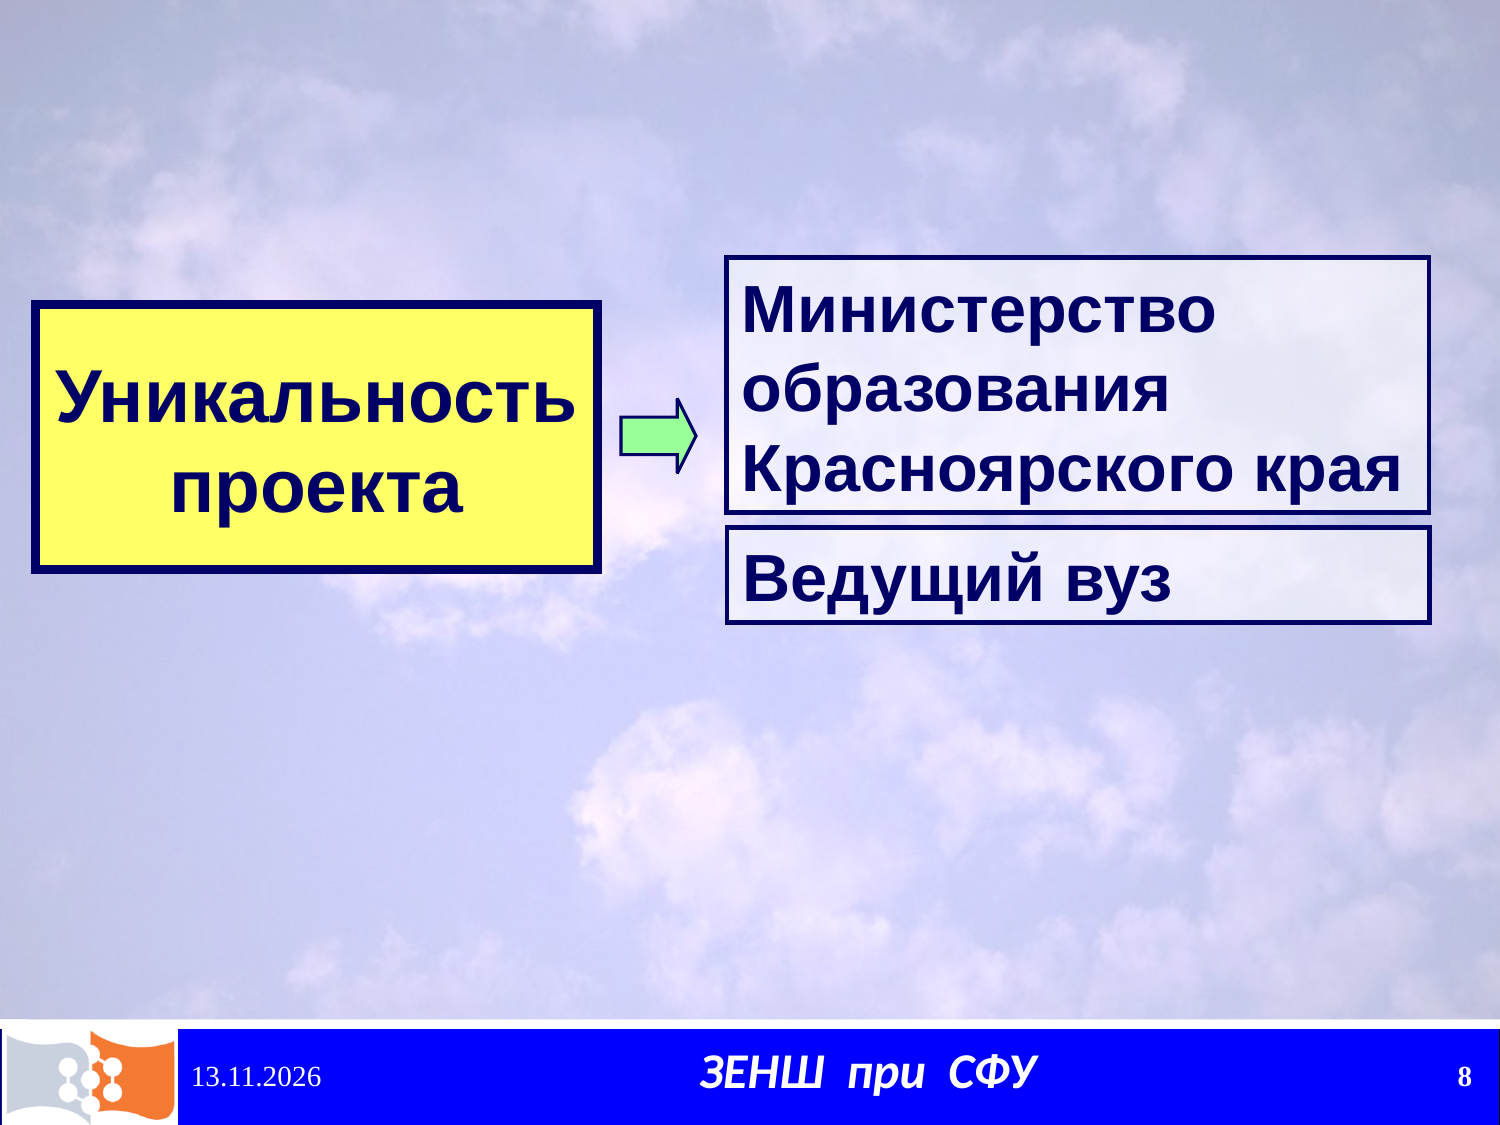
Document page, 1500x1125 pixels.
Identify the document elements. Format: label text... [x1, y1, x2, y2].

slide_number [175, 1049, 489, 1125]
text_box Уникальность проекта [35, 304, 598, 570]
picture [2, 1029, 178, 1125]
slide_number 8 [1174, 1049, 1488, 1125]
text_box Ведущий вуз [727, 527, 1430, 623]
text_box [621, 398, 697, 474]
text_box Министерство образования Красноярского края [726, 257, 1430, 513]
